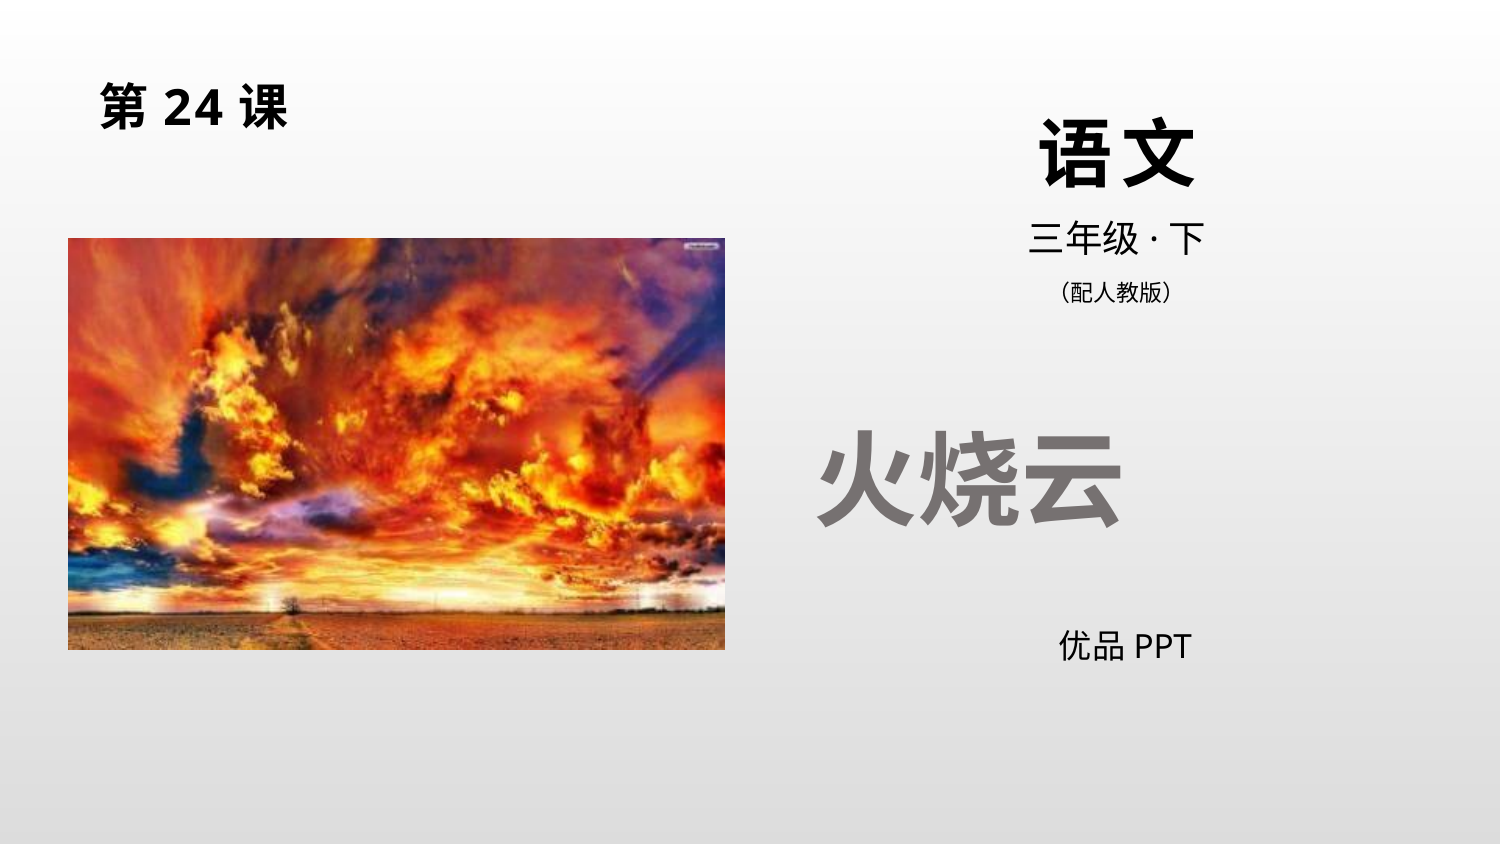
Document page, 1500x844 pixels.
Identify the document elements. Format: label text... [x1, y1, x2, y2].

title 第24课 [85, 75, 741, 137]
text_box 语文 三年级·下 （配人教版） [931, 100, 1302, 313]
picture [68, 238, 725, 650]
text_box 优品PPT [987, 614, 1264, 673]
text_box 火烧云 [725, 371, 1500, 545]
